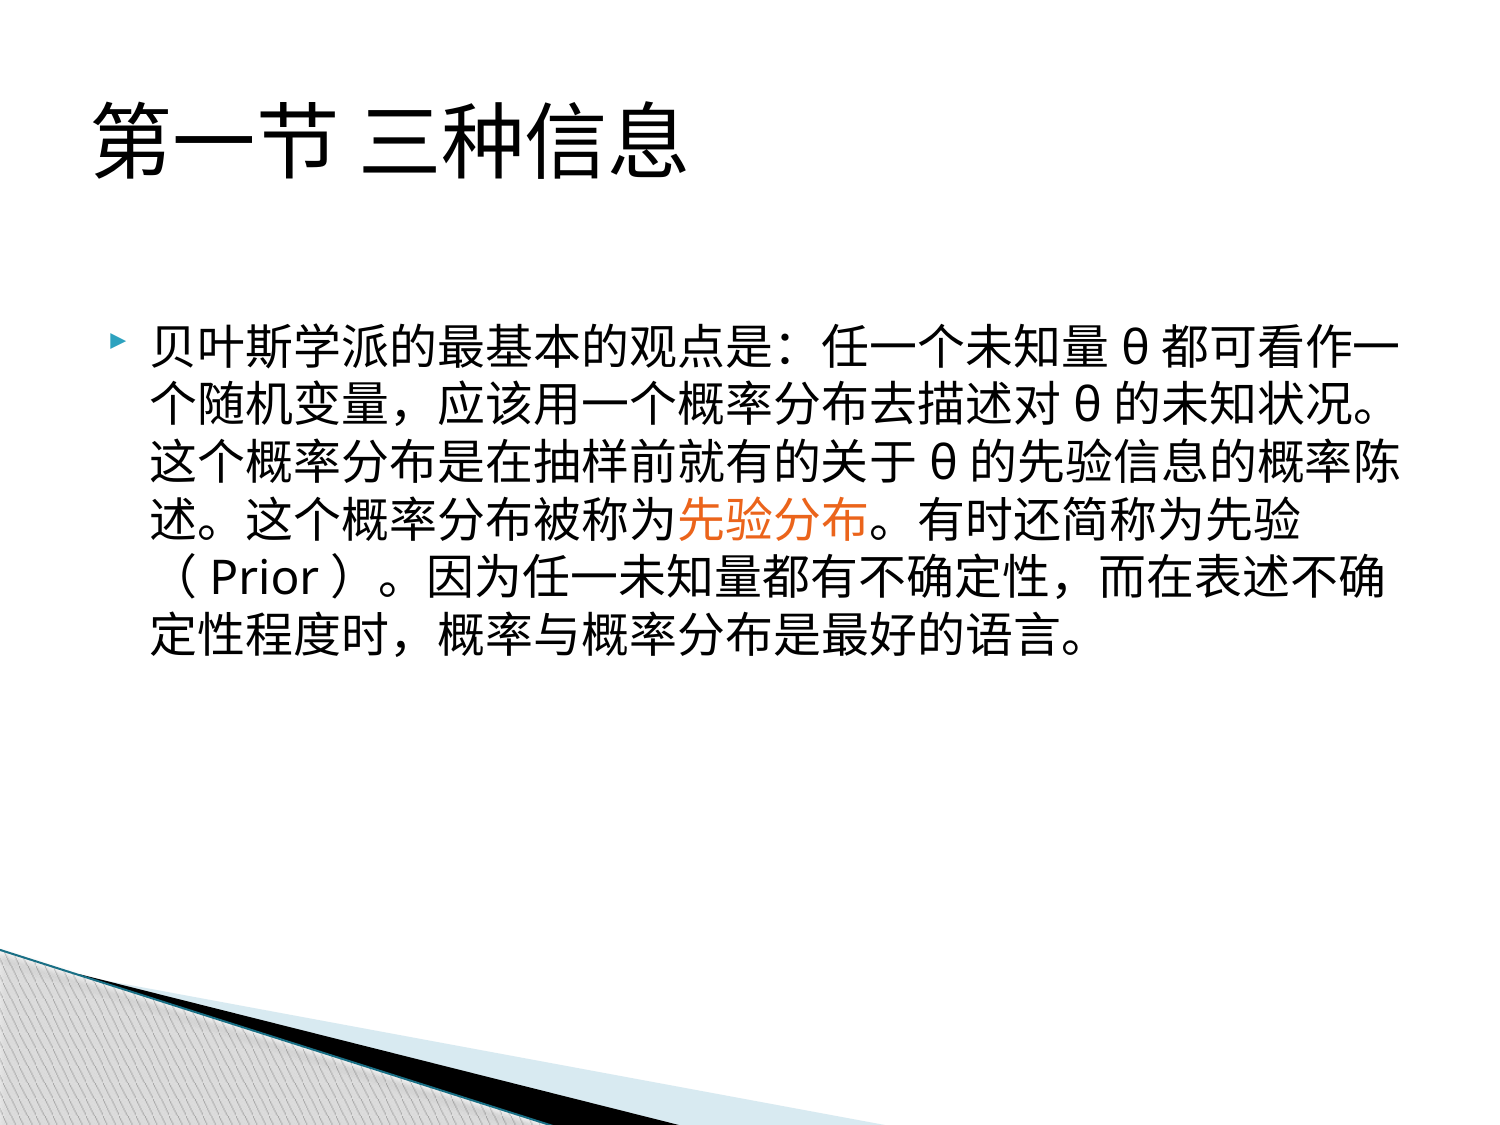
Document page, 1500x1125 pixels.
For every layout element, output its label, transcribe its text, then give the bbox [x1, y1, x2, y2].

title 第一节 三种信息 [75, 45, 1425, 233]
list 贝叶斯学派的最基本的观点是：任一个未知量θ都可看作一个随机变量，应该用一个概率分布去描述对θ的未知状况。这个概率分布是在抽样前就有的关于θ的先验信息的概率陈述。这个概率分布被称为先验分布。有时还简称为先验（Prior）。因为任一未知量都有不确定性，而在表述不确定性程度时，概率与概率分布是最好的语言。 [75, 243, 1425, 986]
